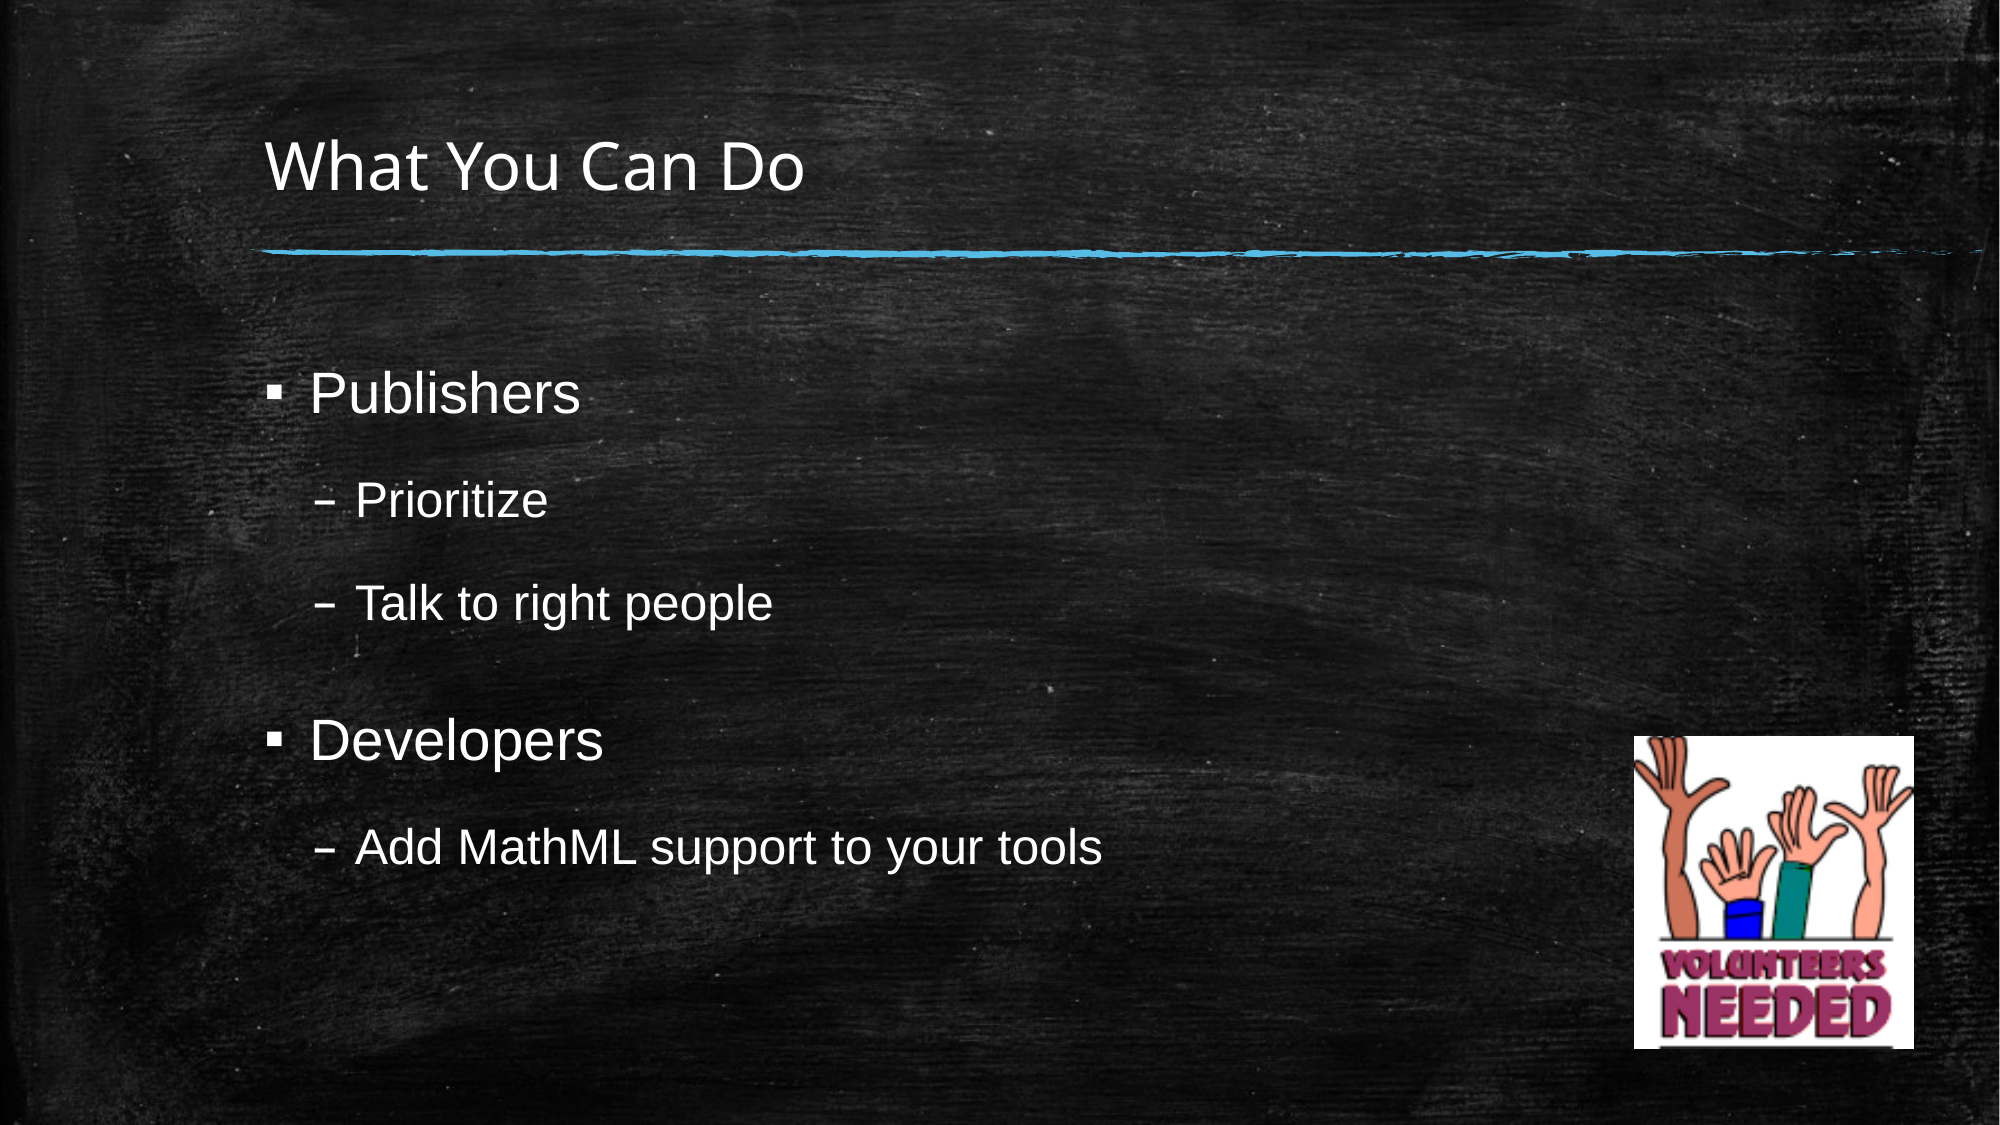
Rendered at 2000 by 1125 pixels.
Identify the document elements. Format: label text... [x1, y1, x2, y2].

list Publishers Prioritize Talk to right people Developers Add MathML support to your tools [249, 312, 1750, 1013]
picture [1634, 736, 1914, 1049]
title What You Can Do [249, 45, 1750, 213]
